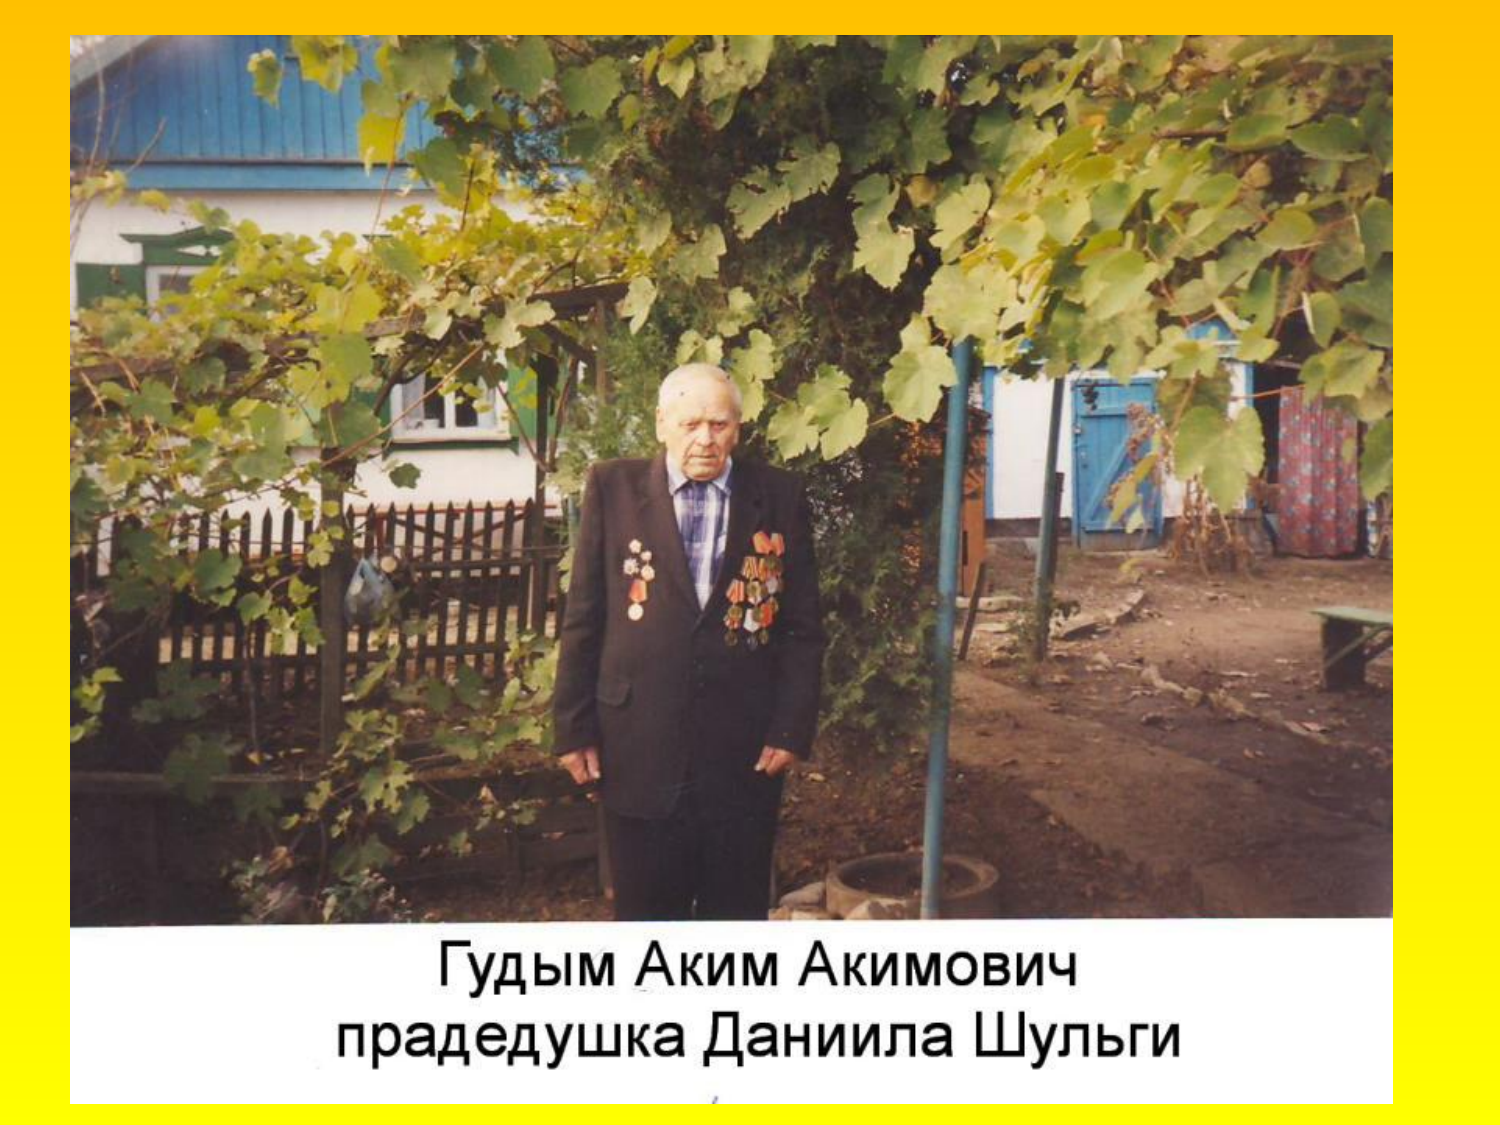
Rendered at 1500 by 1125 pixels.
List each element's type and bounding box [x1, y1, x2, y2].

list [70, 34, 1393, 1105]
